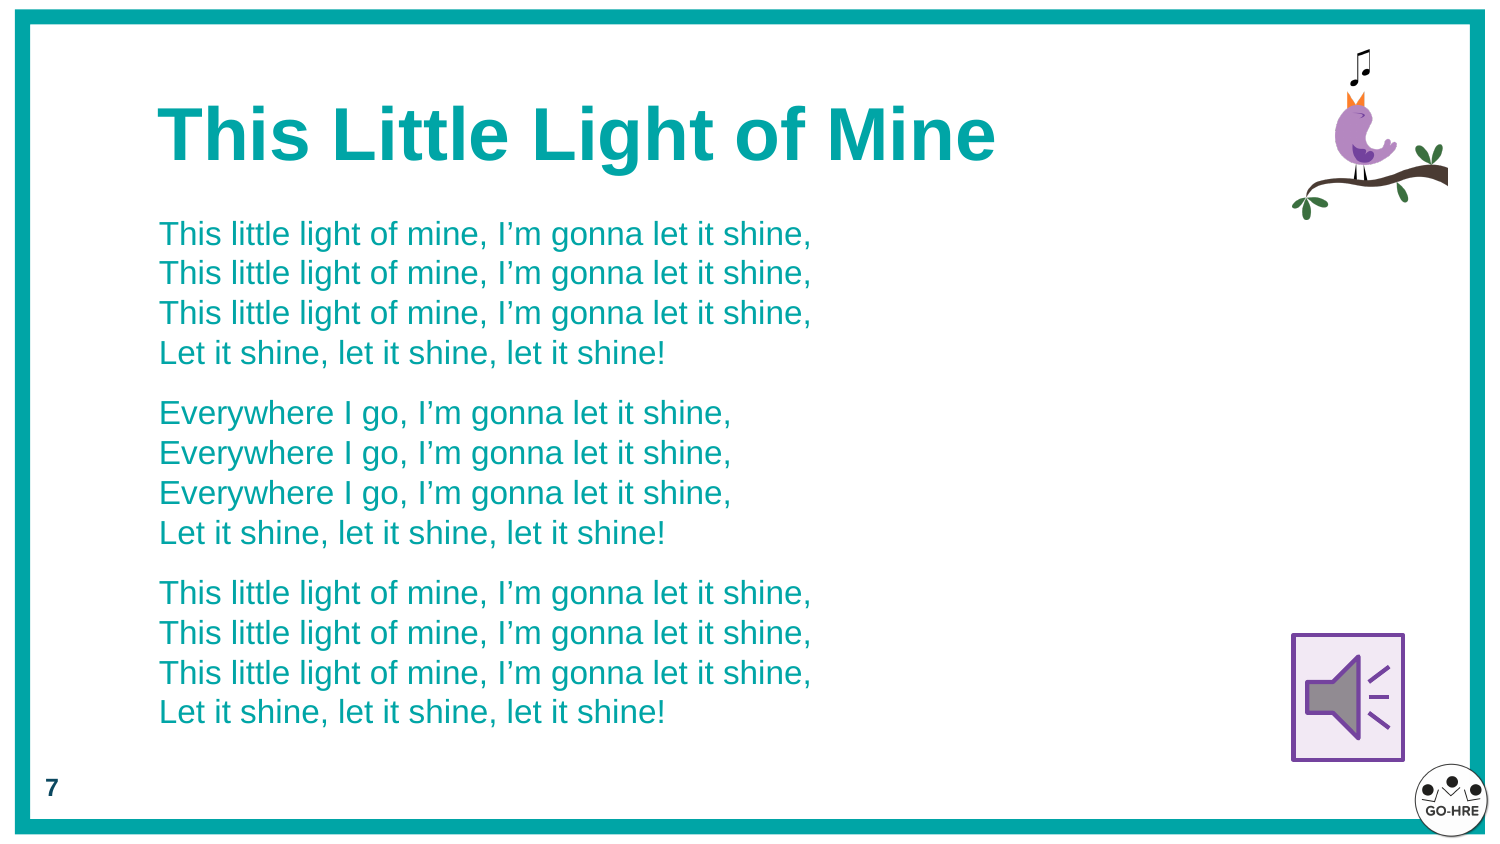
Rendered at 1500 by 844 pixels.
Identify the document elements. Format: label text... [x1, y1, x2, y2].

picture [1291, 49, 1448, 221]
text_box [1291, 633, 1405, 762]
picture [1414, 763, 1490, 839]
slide_number 7 [30, 754, 121, 819]
list This little light of mine, I’m gonna let it shine, This little light of mine, I’m gonna let it shine, This little light of mine, I’m gonna let it shine, Let it shine, let it shine, let it shine! Everywhere I go, I’m gonna let it shine, Everywhere I go, I’m gonna let it shine, Everywhere I go, I’m gonna let it shine, Let it shine, let it shine, let it shine! This little light of mine, I’m gonna let it shine, This little light of mine, I’m gonna let it shine, This little light of mine, I’m gonna let it shine, Let it shine, let it shine, let it shine! [143, 182, 1402, 760]
title This Little Light of Mine [142, 55, 1286, 206]
